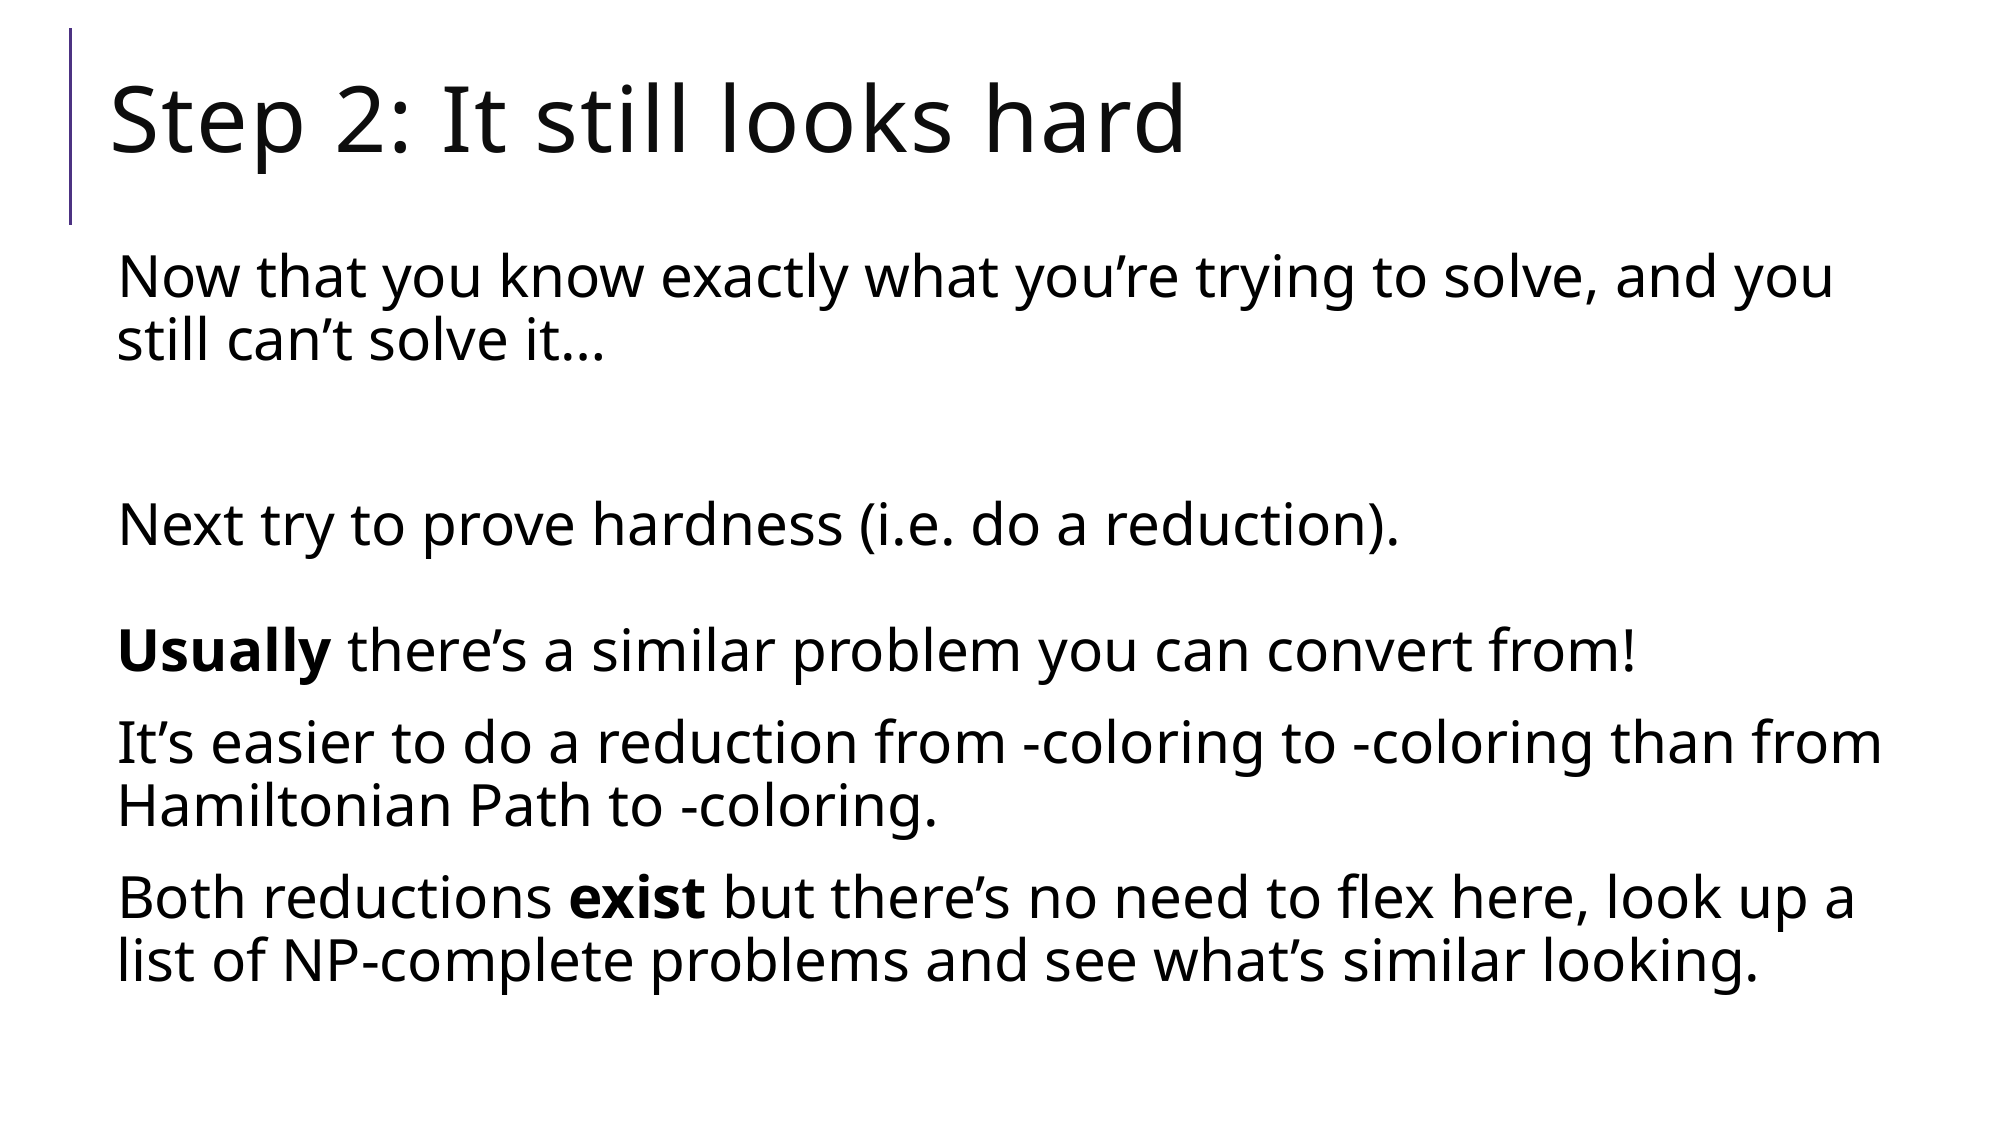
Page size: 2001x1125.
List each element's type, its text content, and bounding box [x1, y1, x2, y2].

title Step 2: It still looks hard [94, 43, 1930, 210]
